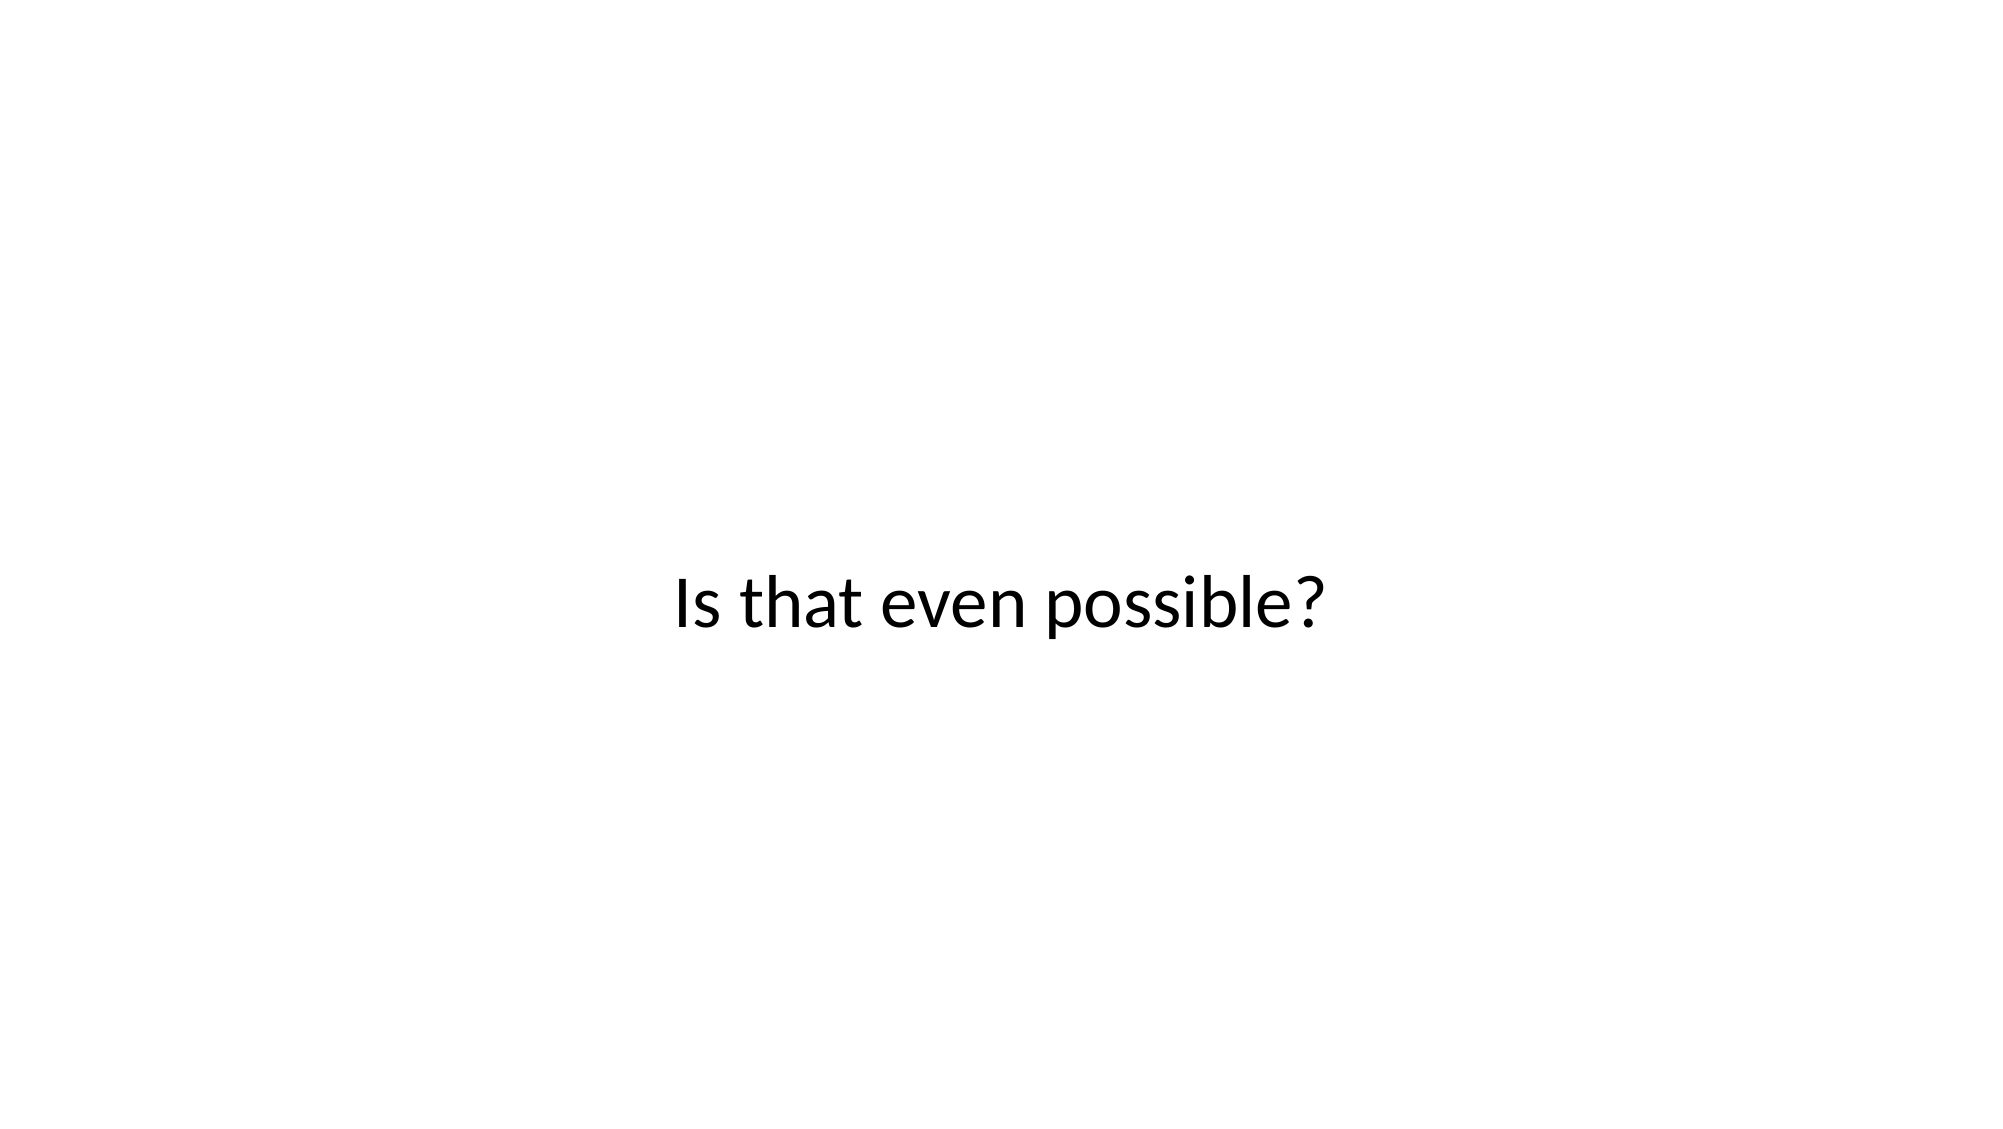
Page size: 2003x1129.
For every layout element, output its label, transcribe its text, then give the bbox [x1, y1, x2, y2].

title Is that even possible? [150, 350, 1853, 844]
